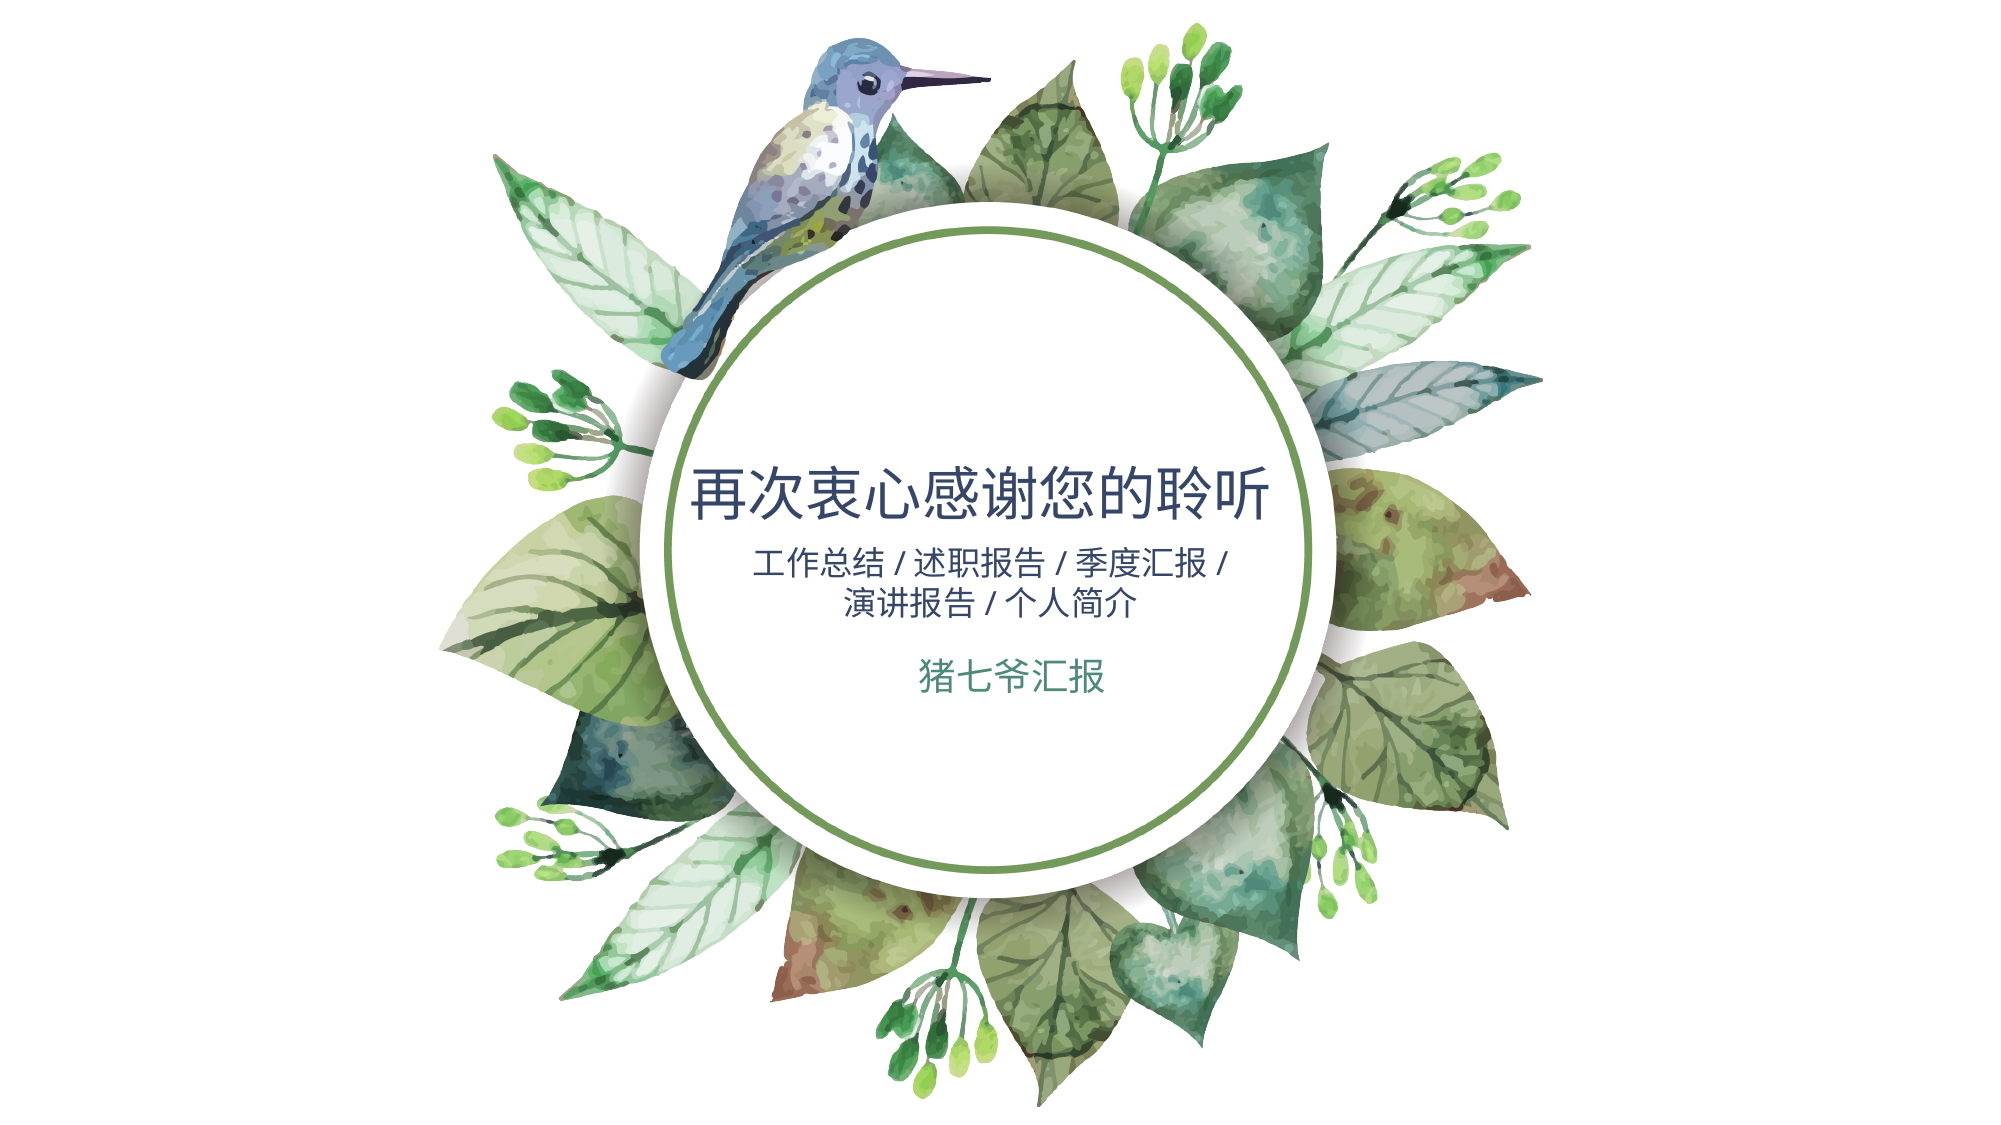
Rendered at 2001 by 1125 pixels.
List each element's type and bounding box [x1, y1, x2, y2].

picture [439, 23, 1543, 1107]
